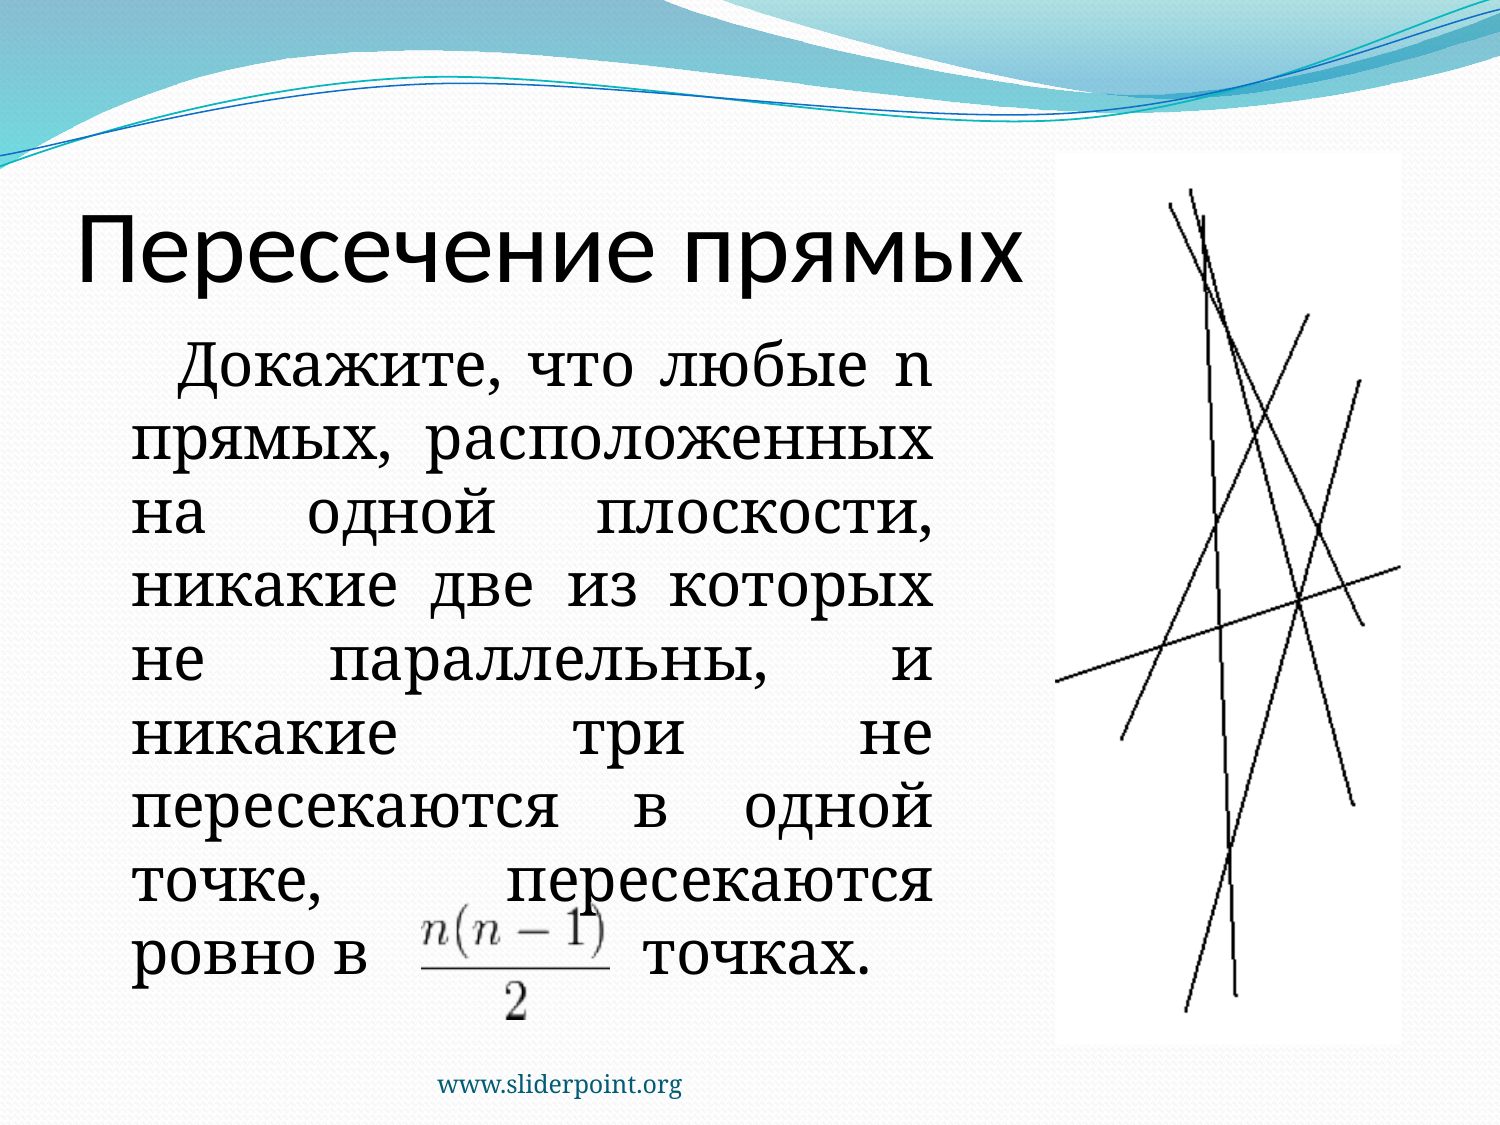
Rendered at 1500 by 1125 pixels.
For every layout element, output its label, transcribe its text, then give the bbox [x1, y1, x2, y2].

footer www.sliderpoint.org [437, 1042, 988, 1103]
picture [421, 902, 610, 1020]
list Докажите, что любые n прямых, расположенных на одной плоскости, никакие две из которых не параллельны, и никакие три не пересекаются в одной точке, пересекаются ровно в точках. [75, 317, 950, 1038]
title Пересечение прямых [75, 115, 1425, 303]
picture [1056, 783, 1401, 1044]
picture [781, 154, 1500, 773]
